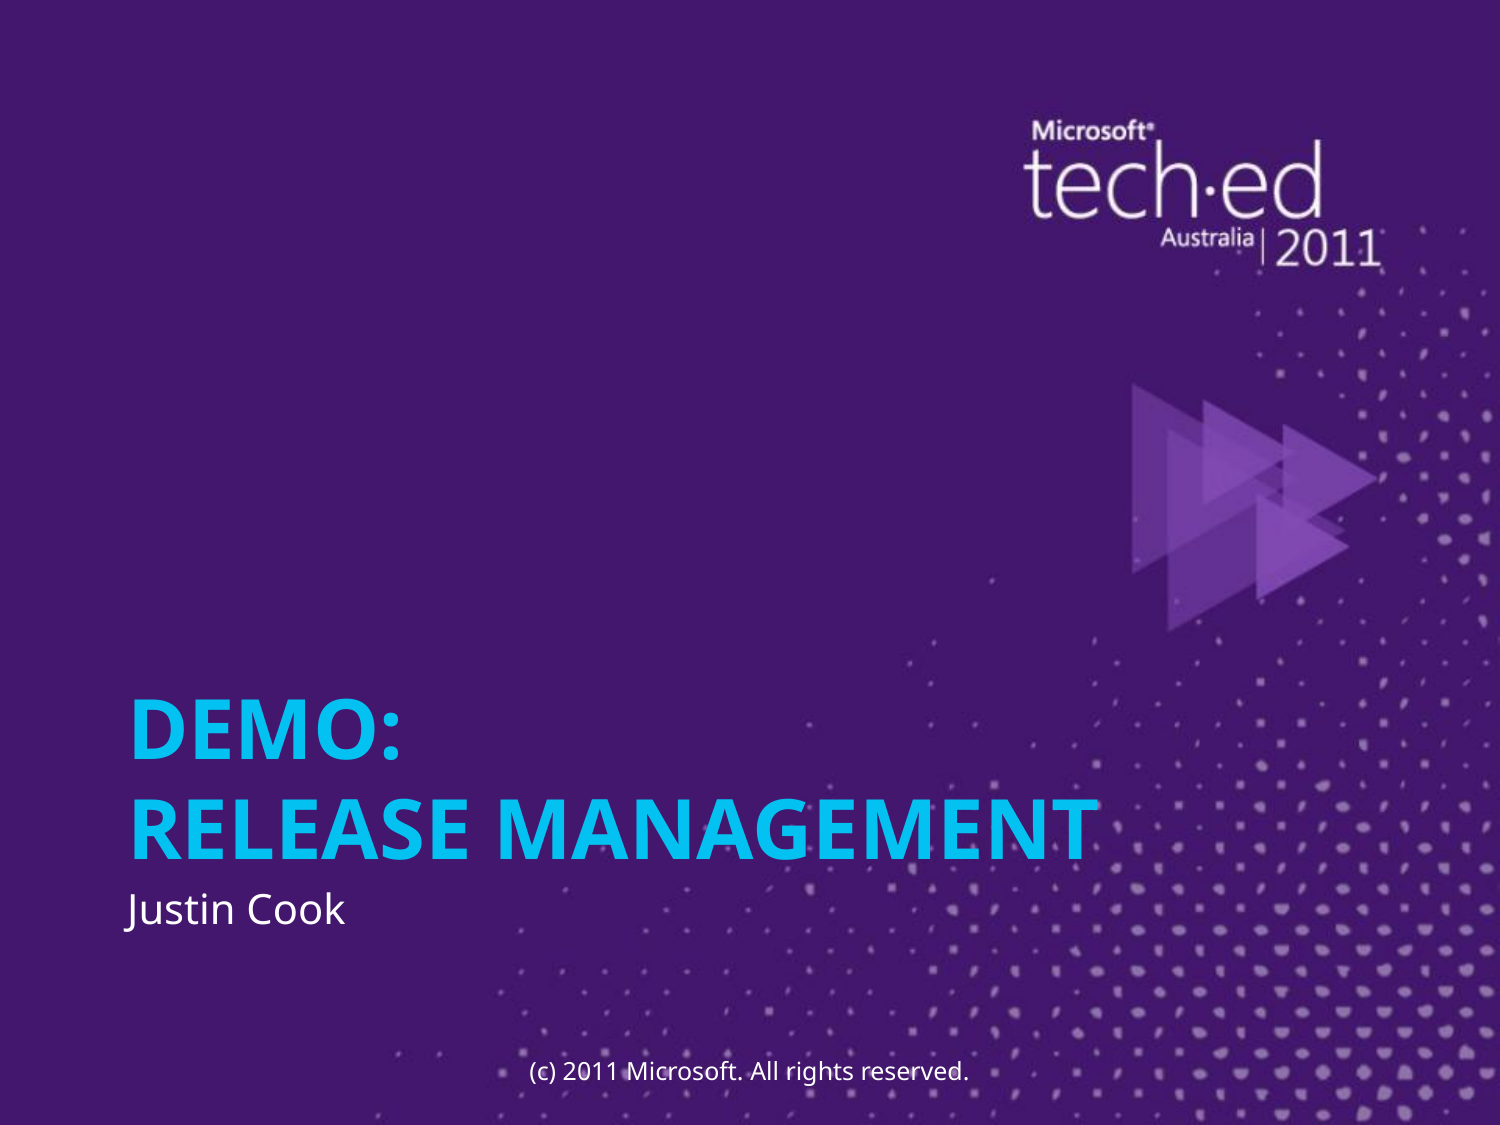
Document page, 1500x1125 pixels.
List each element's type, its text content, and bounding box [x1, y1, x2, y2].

title Demo: RELEASE MANAGEMENT [112, 668, 1388, 694]
footer (c) 2011 Microsoft. All rights reserved. [512, 1042, 988, 1103]
picture [0, 0, 1500, 1125]
list Justin Cook [112, 694, 1388, 941]
